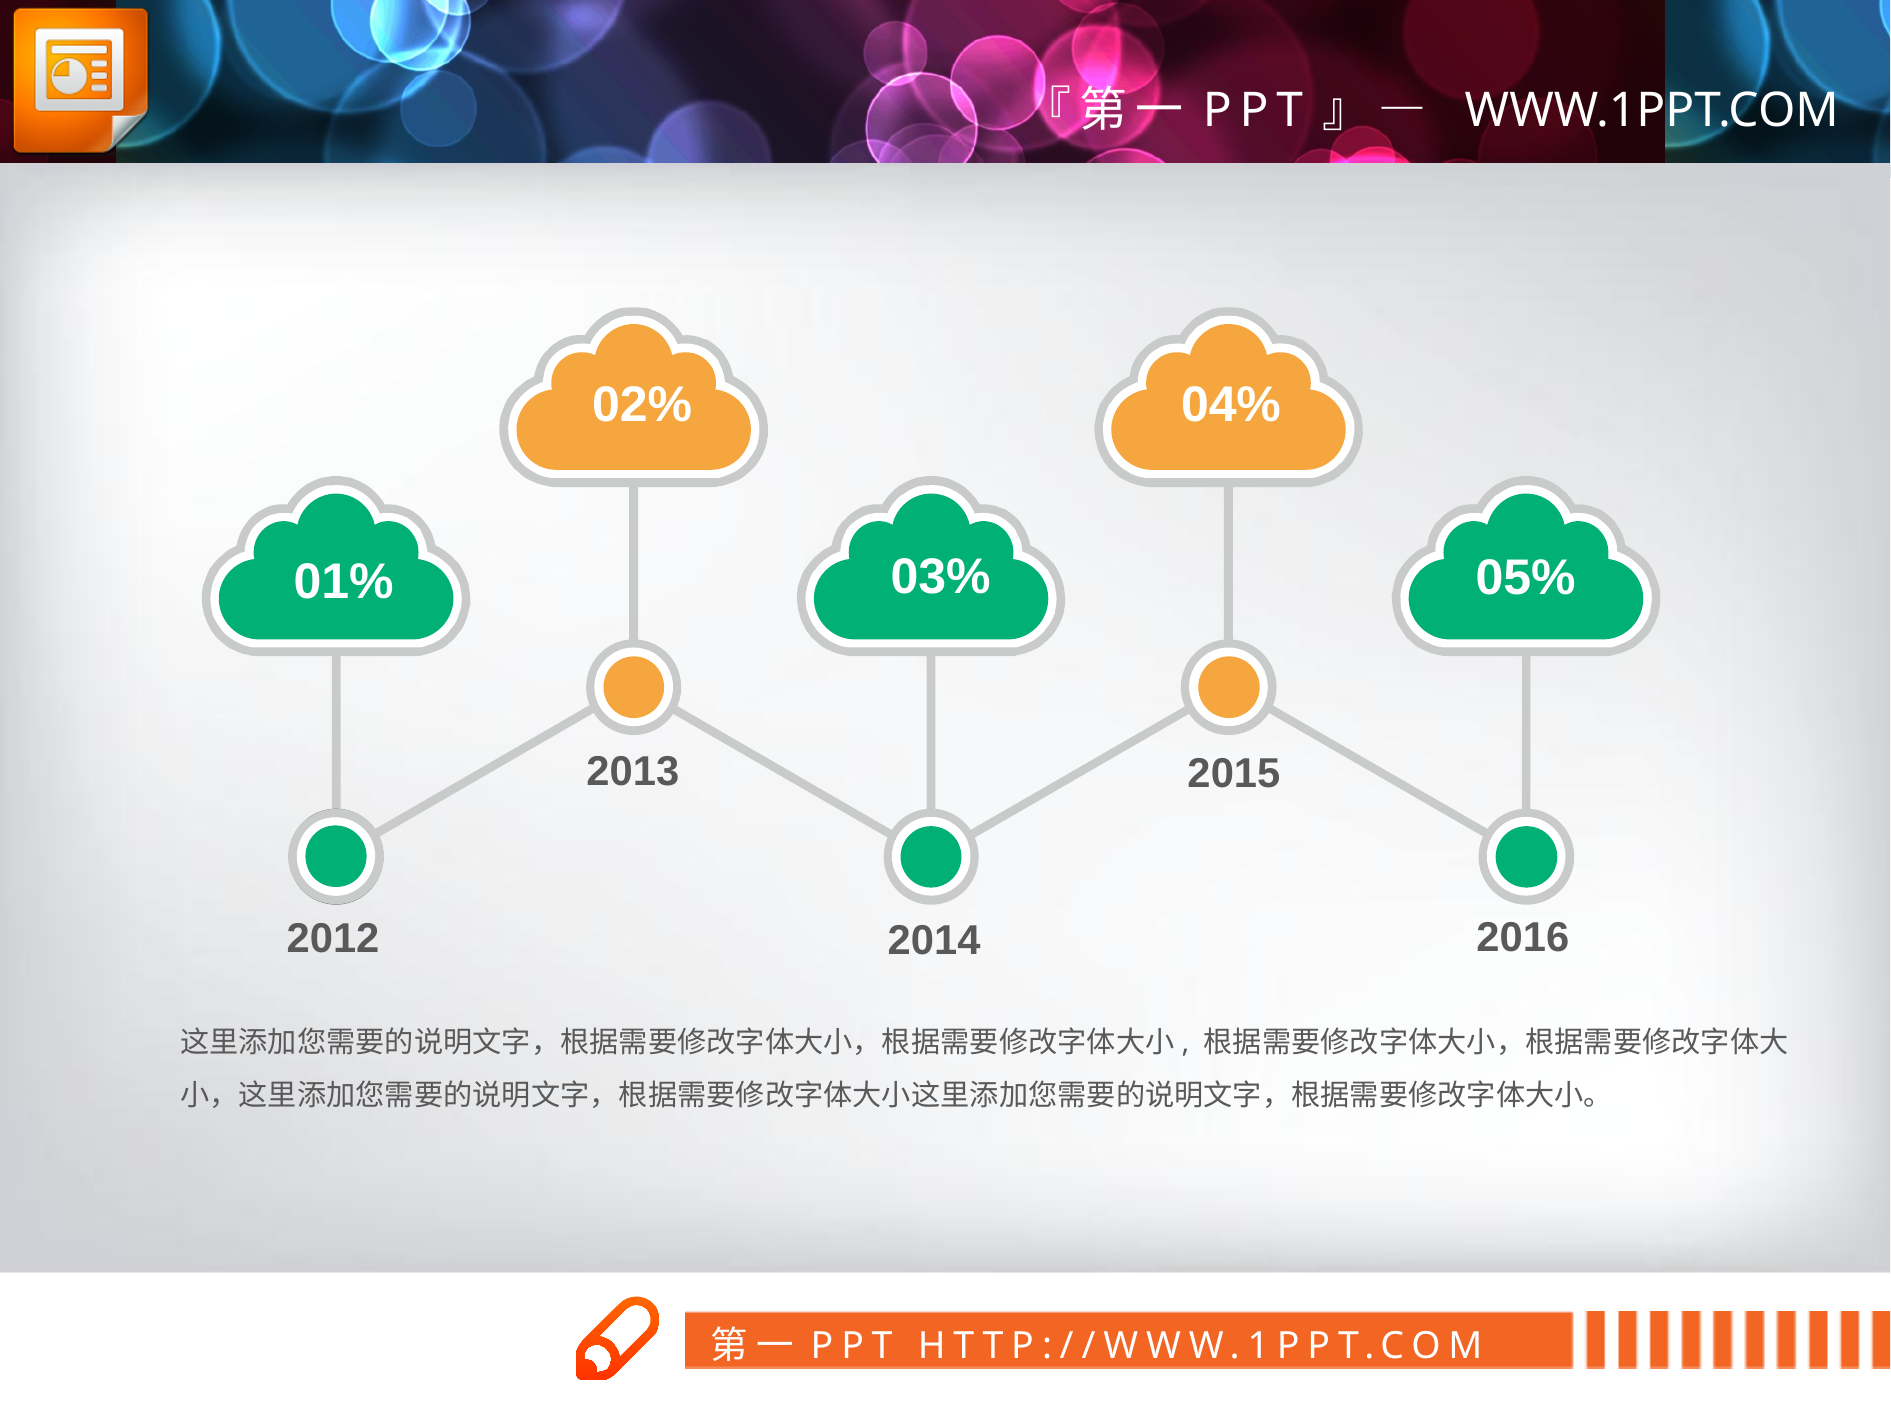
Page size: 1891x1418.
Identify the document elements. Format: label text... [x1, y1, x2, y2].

text_box 2014 [872, 913, 1011, 970]
picture [0, 0, 1891, 1275]
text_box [499, 306, 769, 736]
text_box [474, 679, 791, 865]
text_box 2016 [1461, 913, 1599, 968]
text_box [1070, 679, 1386, 865]
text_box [1094, 306, 1363, 736]
text_box 这里添加您需要的说明文字，根据需要修改字体大小，根据需要修改字体大小, 根据需要修改字体大小，根据需要修改字体大小，这里添加您需要的说明文字，根据需要修改字体大小这里添加您需要的说明文字，根据需要修改字体大小。 [165, 998, 1829, 1119]
picture [685, 1311, 1891, 1369]
text_box 2012 [271, 920, 410, 969]
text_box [201, 475, 471, 912]
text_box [1391, 475, 1661, 905]
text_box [796, 475, 1066, 905]
